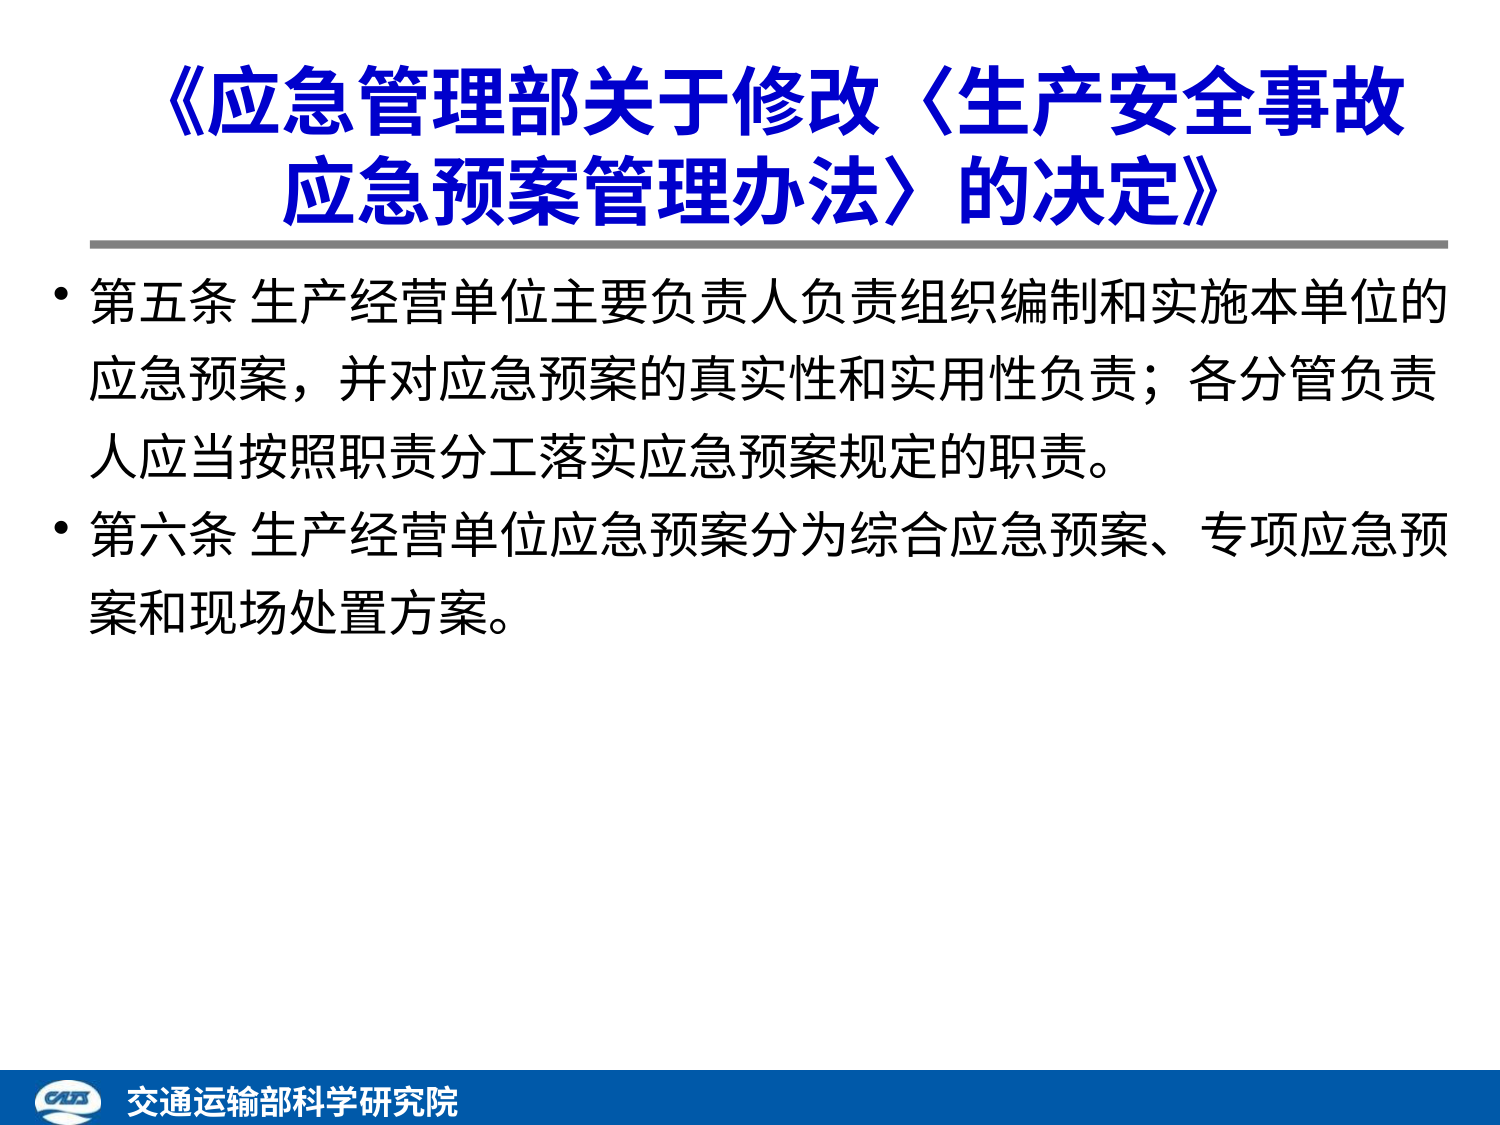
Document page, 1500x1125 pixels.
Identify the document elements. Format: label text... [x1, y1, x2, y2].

text_box 《应急管理部关于修改〈生产安全事故应急预案管理办法〉的决定》 [113, 47, 1425, 243]
picture [0, 1070, 1500, 1125]
text_box 第五条 生产经营单位主要负责人负责组织编制和实施本单位的应急预案，并对应急预案的真实性和实用性负责；各分管负责人应当按照职责分工落实应急预案规定的职责。 第六条 生产经营单位应急预案分为综合应急预案、专项应急预案和现场处置方案。 [38, 244, 1500, 650]
